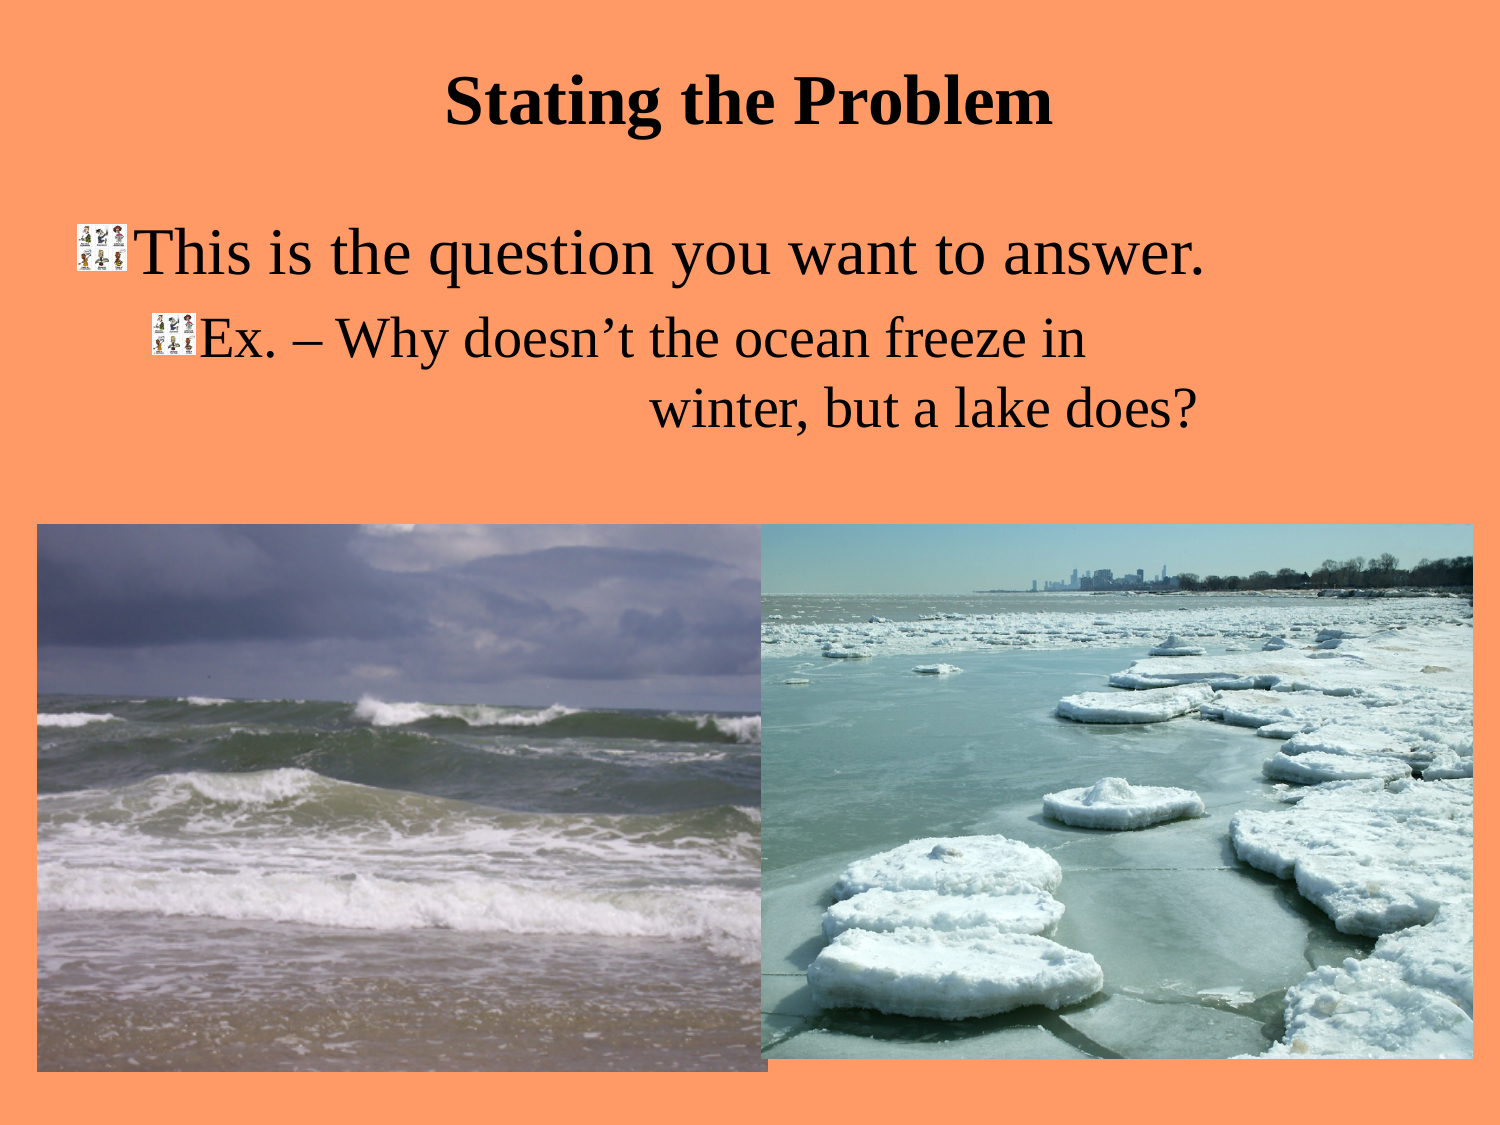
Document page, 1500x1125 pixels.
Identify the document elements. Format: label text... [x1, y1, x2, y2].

picture [77, 224, 127, 271]
picture [37, 524, 1473, 1072]
picture [152, 313, 196, 355]
title Stating the Problem [75, 45, 1425, 233]
list This is the question you want to answer. Ex. – Why doesn’t the ocean freeze in winter, but a lake does? [62, 200, 1413, 523]
